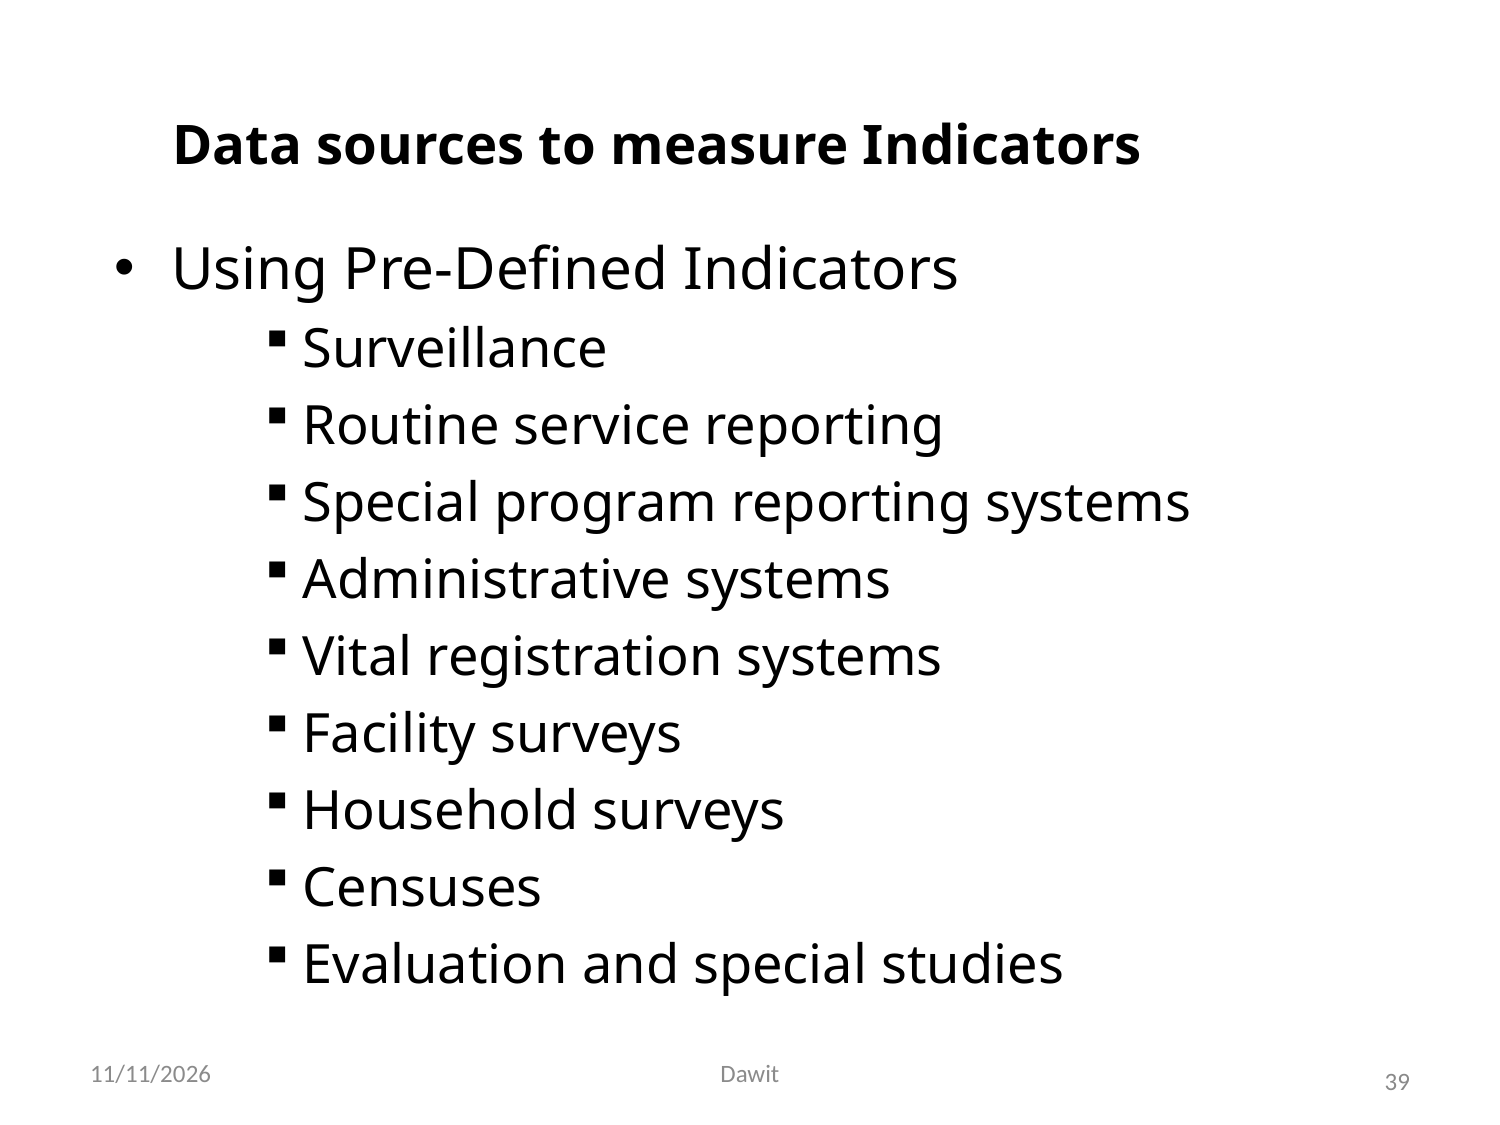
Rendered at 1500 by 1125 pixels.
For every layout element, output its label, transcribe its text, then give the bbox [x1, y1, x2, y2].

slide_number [75, 1042, 425, 1103]
title Data sources to measure Indicators [87, 73, 1200, 213]
slide_number 39 [1074, 1042, 1425, 1103]
list Using Pre-Defined Indicators Surveillance Routine service reporting Special program reporting systems Administrative systems Vital registration systems Facility surveys Household surveys Censuses Evaluation and special studies [99, 237, 1463, 1043]
footer Dawit [512, 1042, 988, 1103]
